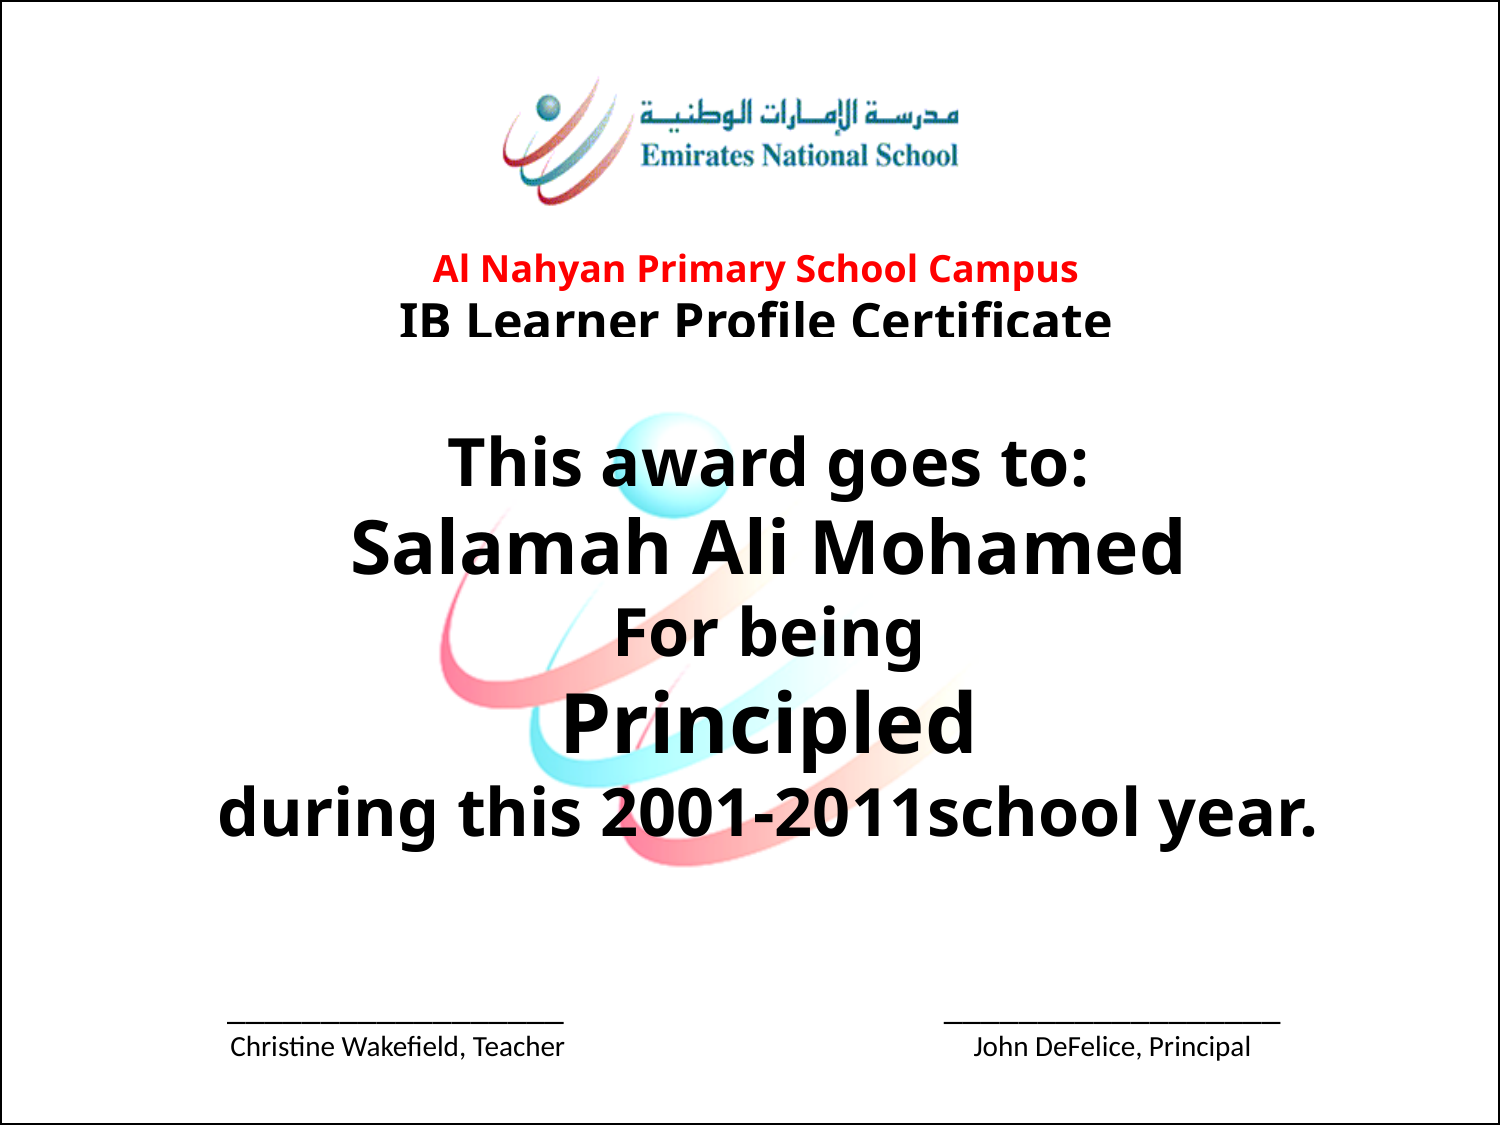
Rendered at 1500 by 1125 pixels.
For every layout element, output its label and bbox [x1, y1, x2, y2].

picture [487, 62, 982, 228]
text_box [0, 0, 1500, 1125]
picture [224, 337, 1344, 888]
